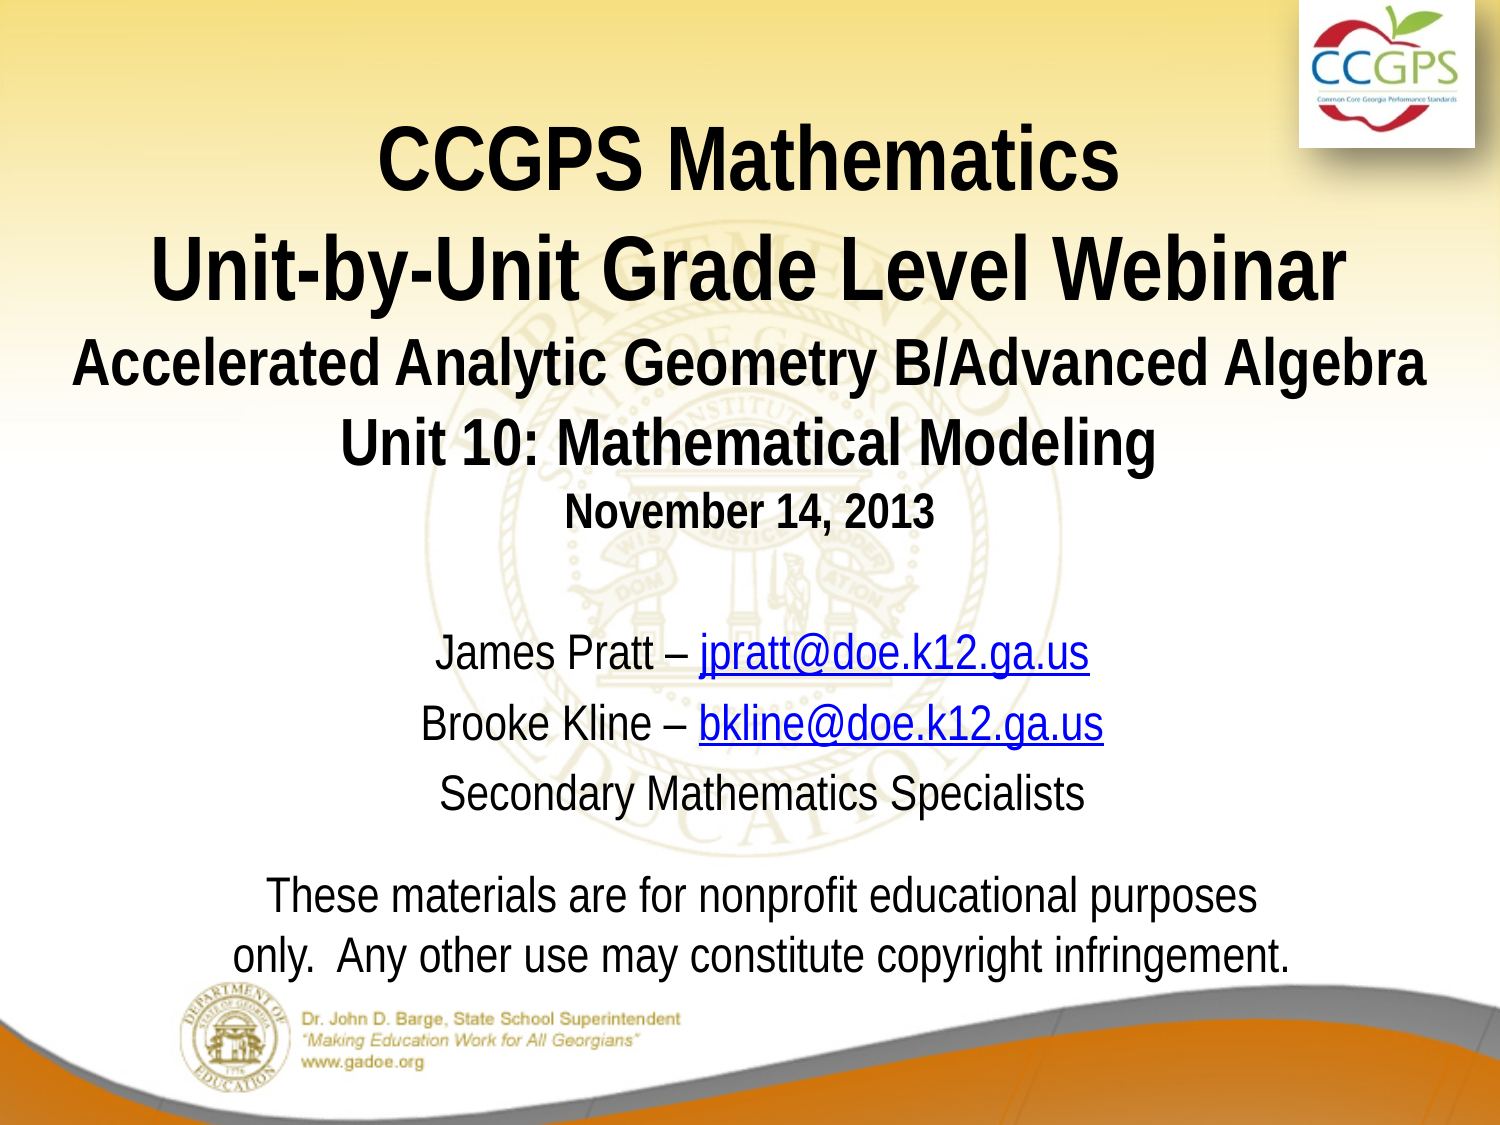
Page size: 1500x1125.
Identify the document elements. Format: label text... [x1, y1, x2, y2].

title CCGPS Mathematics Unit-by-Unit Grade Level Webinar Accelerated Analytic Geometry B/Advanced Algebra Unit 10: Mathematical Modeling November 14, 2013 [24, 24, 1476, 613]
picture [0, 0, 1500, 1125]
subtitle James Pratt – jpratt@doe.k12.ga.us Brooke Kline – bkline@doe.k12.ga.us Secondary Mathematics Specialists These materials are for nonprofit educational purposes only. Any other use may constitute copyright infringement. [212, 612, 1313, 1038]
